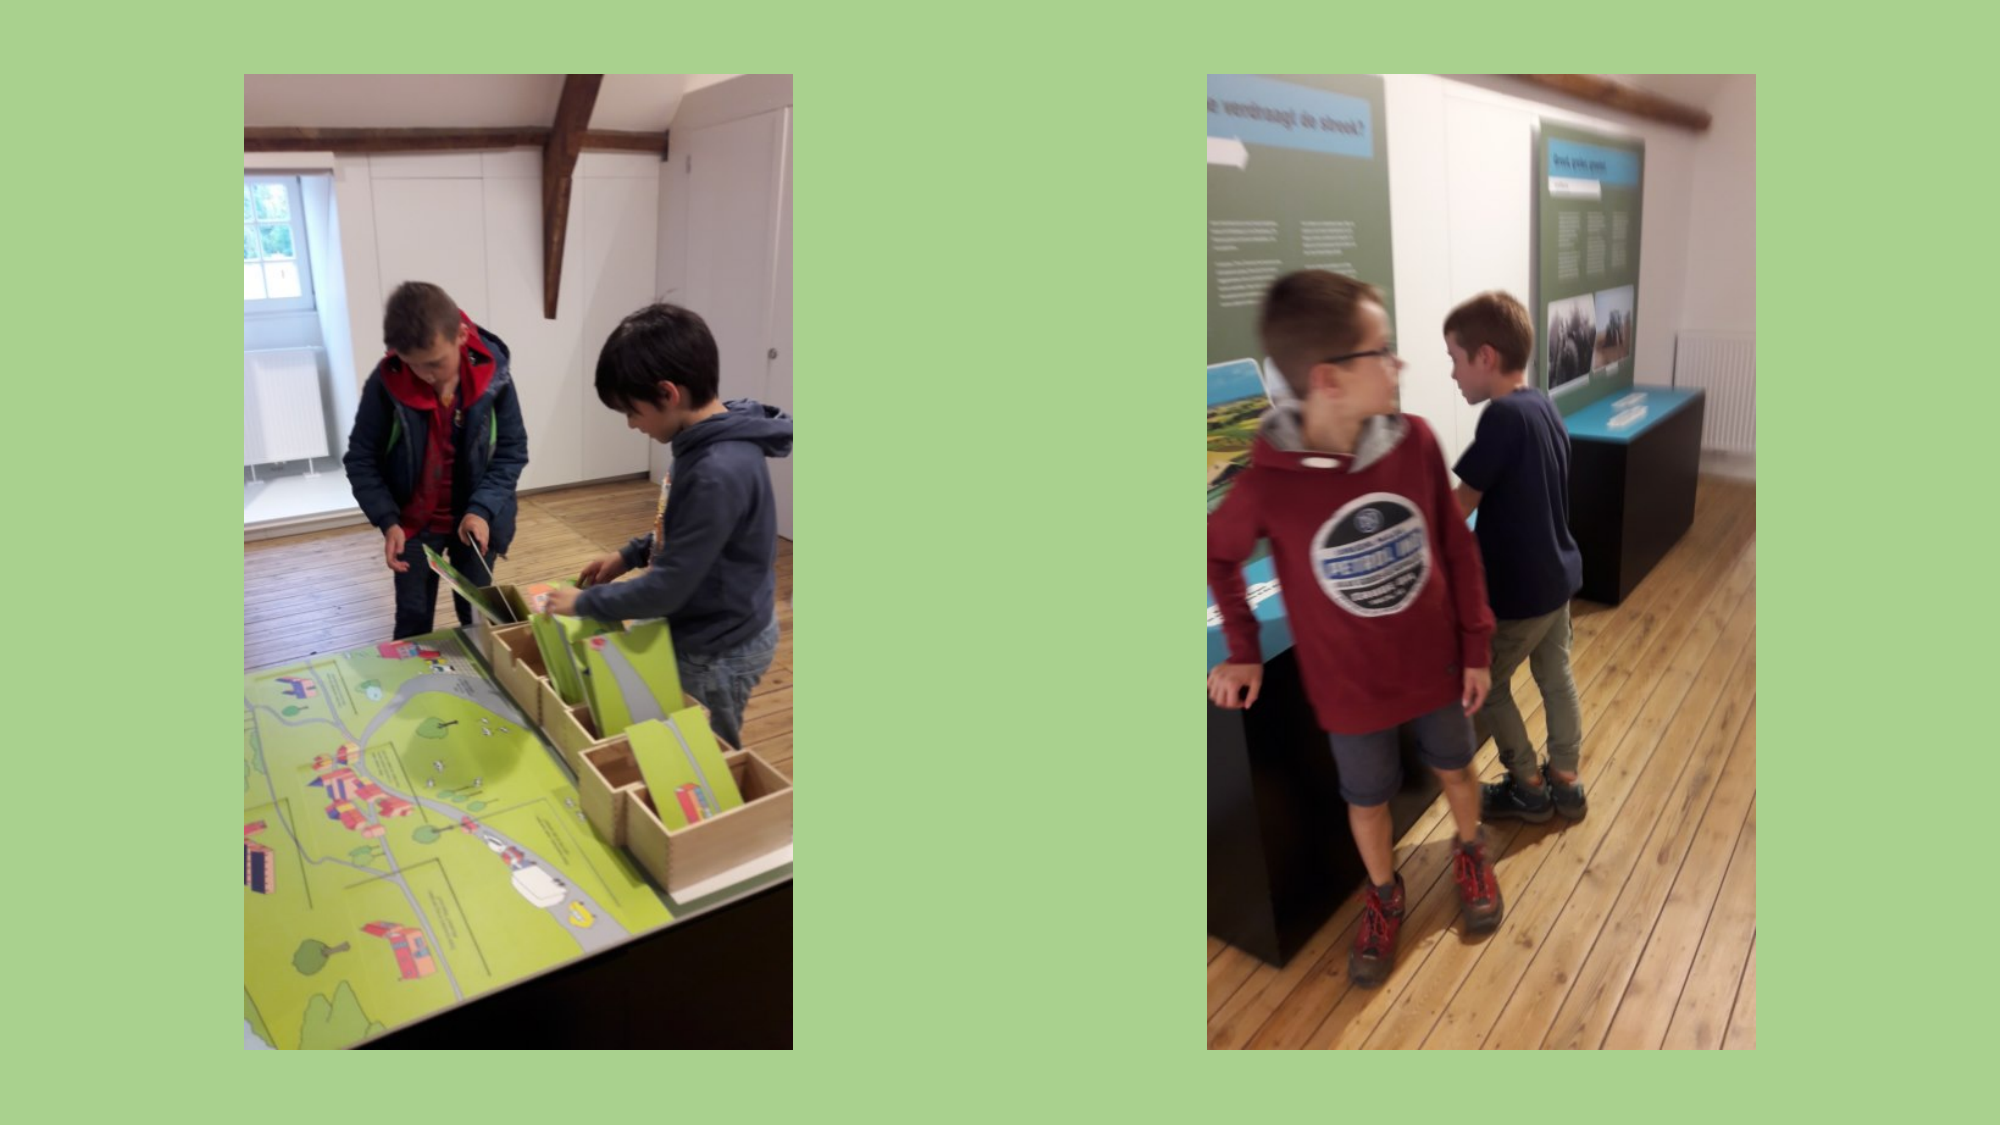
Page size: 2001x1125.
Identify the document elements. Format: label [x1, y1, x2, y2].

picture [244, 74, 793, 1050]
picture [1206, 74, 1756, 1050]
